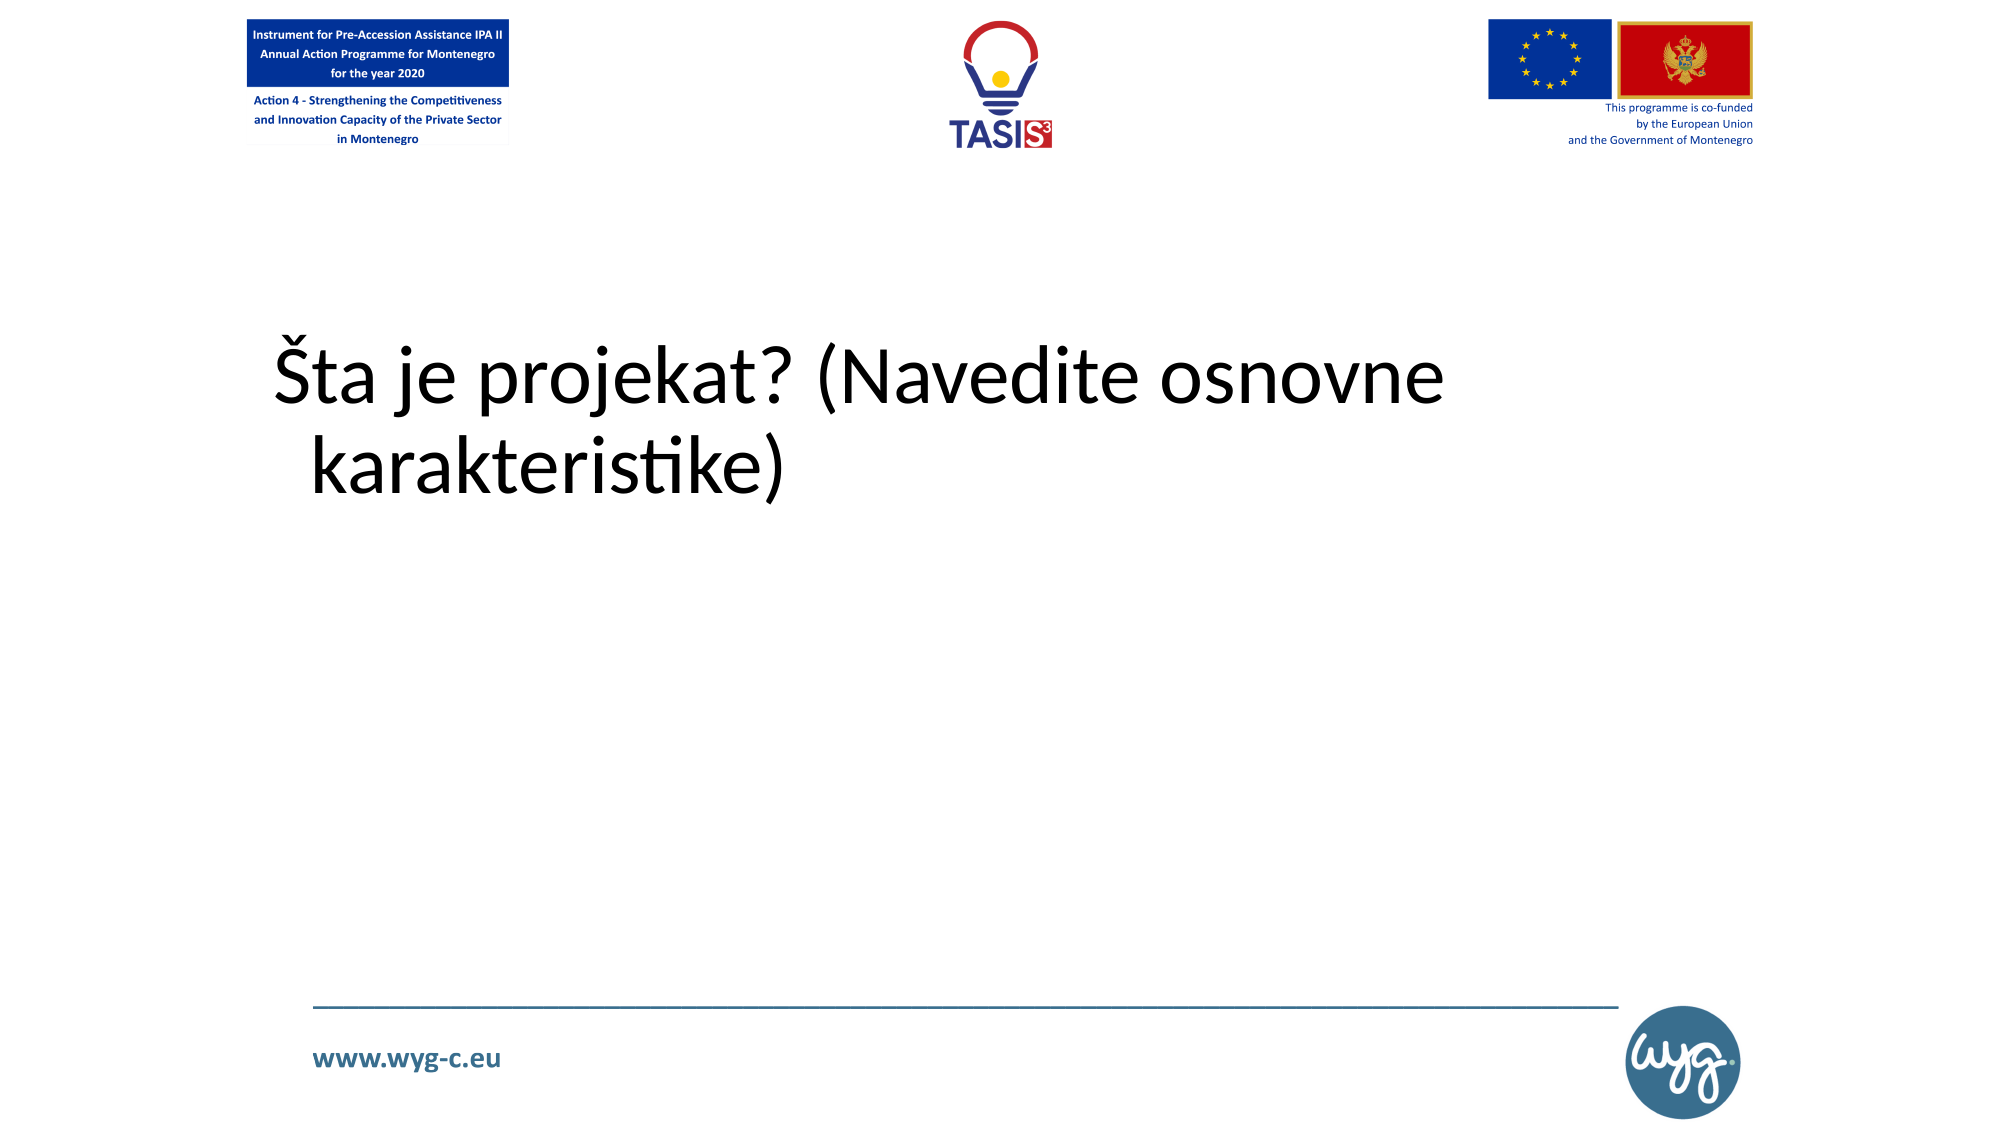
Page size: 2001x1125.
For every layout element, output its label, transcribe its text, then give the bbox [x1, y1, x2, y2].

picture [246, 19, 1753, 149]
picture [312, 1000, 1743, 1125]
list Šta je projekat? (Navedite osnovne karakteristike) [258, 233, 1651, 932]
